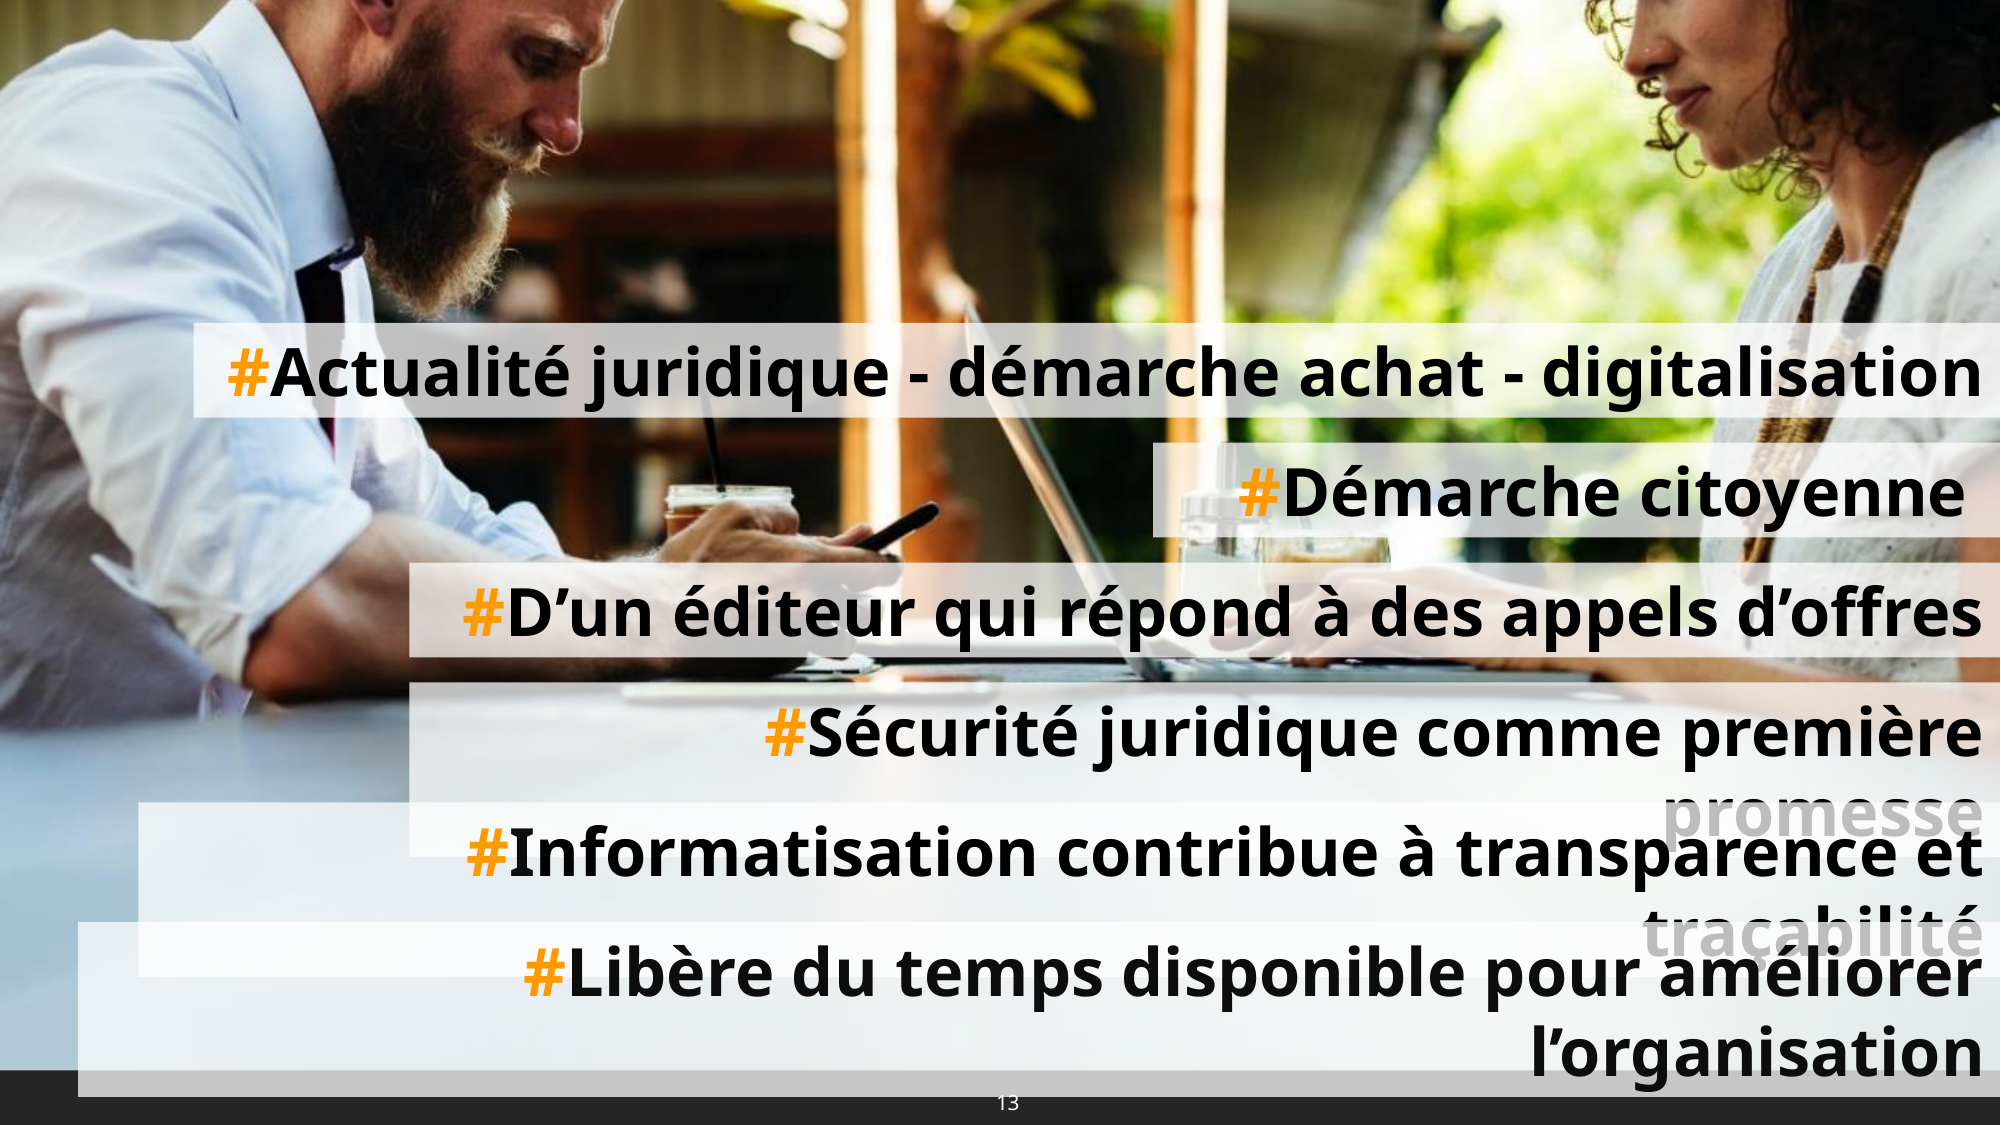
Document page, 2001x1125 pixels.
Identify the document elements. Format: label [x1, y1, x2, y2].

text_box [0, 1070, 2000, 1125]
picture [0, 0, 2000, 1070]
